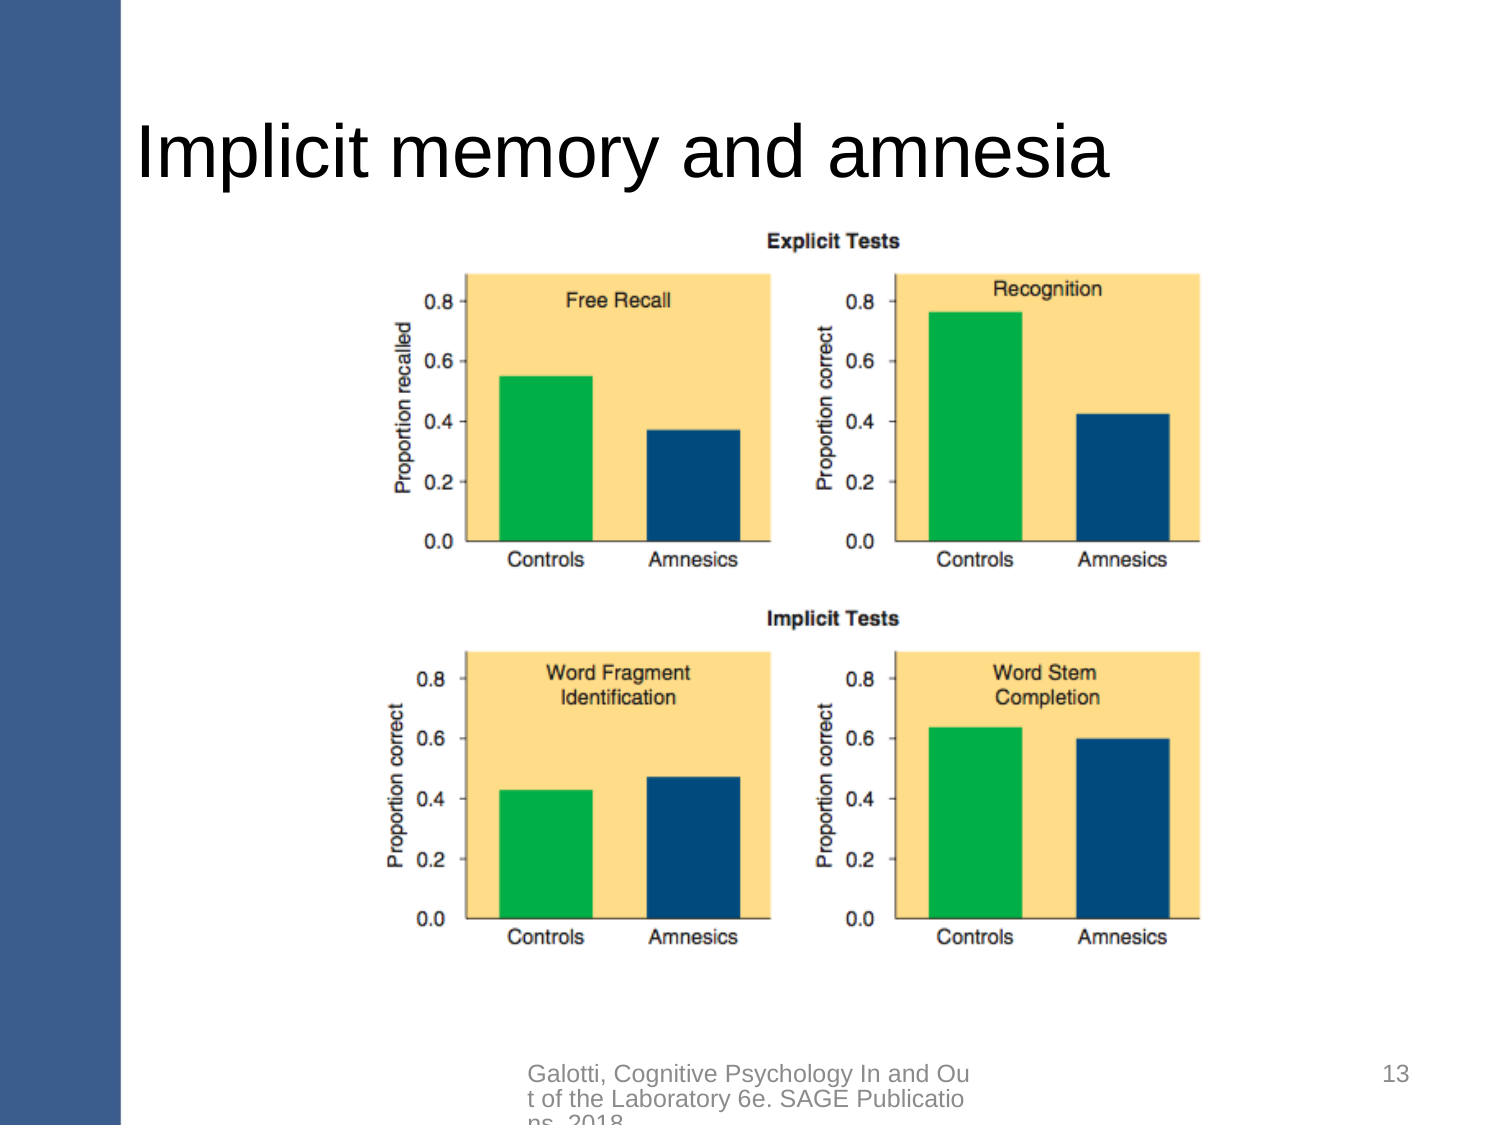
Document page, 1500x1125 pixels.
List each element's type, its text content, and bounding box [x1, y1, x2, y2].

footer Galotti, Cognitive Psychology In and Out of the Laboratory 6e. SAGE Publications, 2018. [512, 1042, 988, 1103]
slide_number 13 [1074, 1042, 1425, 1103]
title Implicit memory and amnesia [120, 69, 1471, 225]
picture [0, 0, 1500, 1125]
